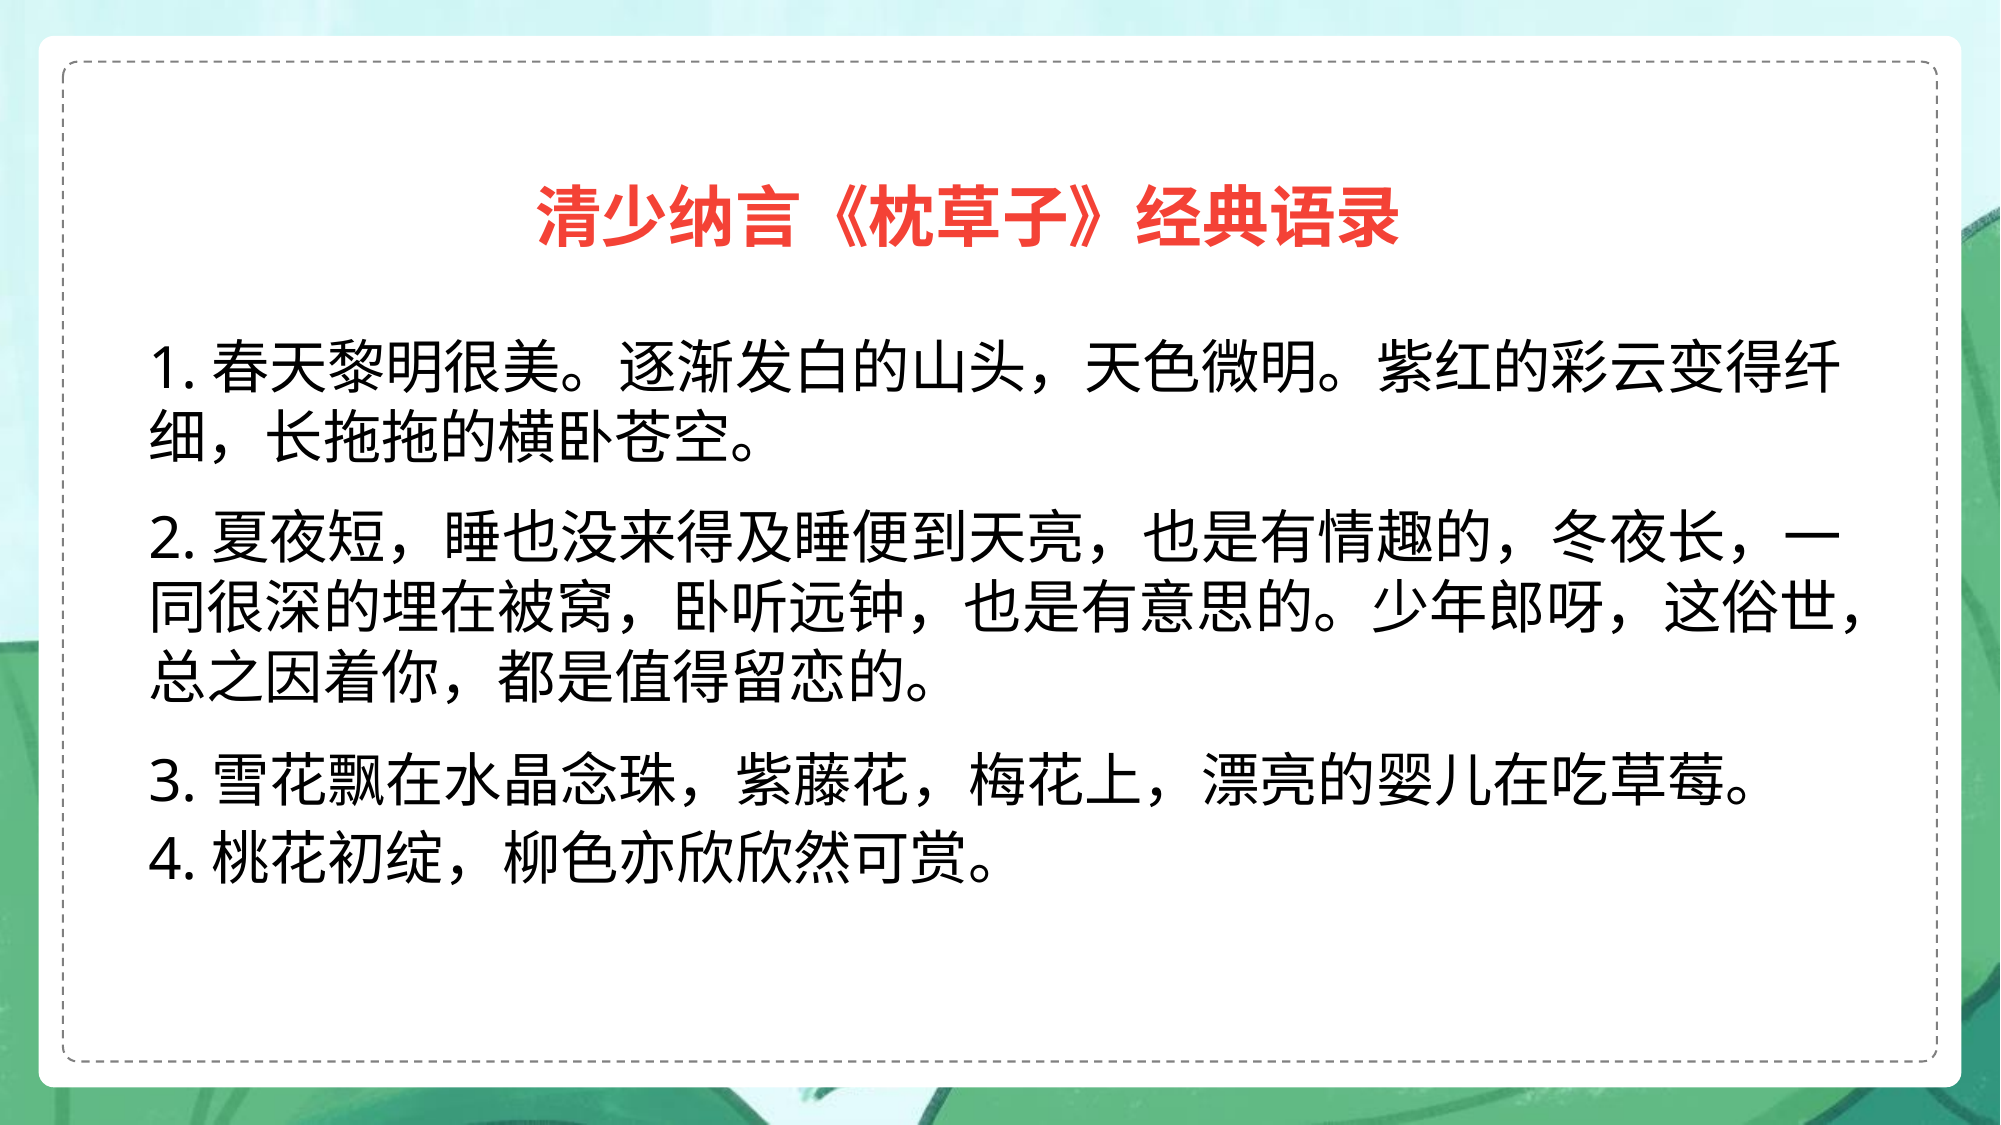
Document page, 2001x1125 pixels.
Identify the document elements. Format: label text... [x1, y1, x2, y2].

picture [0, 0, 2000, 1125]
text_box 1.春天黎明很美。逐渐发白的山头，天色微明。紫红的彩云变得纤细，长拖拖的横卧苍空。 2.夏夜短，睡也没来得及睡便到天亮，也是有情趣的，冬夜长，一同很深的埋在被窝，卧听远钟，也是有意思的。少年郎呀，这俗世，总之因着你，都是值得留恋的。 3.雪花飘在水晶念珠，紫藤花，梅花上，漂亮的婴儿在吃草莓。 4.桃花初绽，柳色亦欣欣然可赏。 [133, 323, 1869, 901]
text_box 清少纳言《枕草子》经典语录 [535, 175, 1404, 256]
